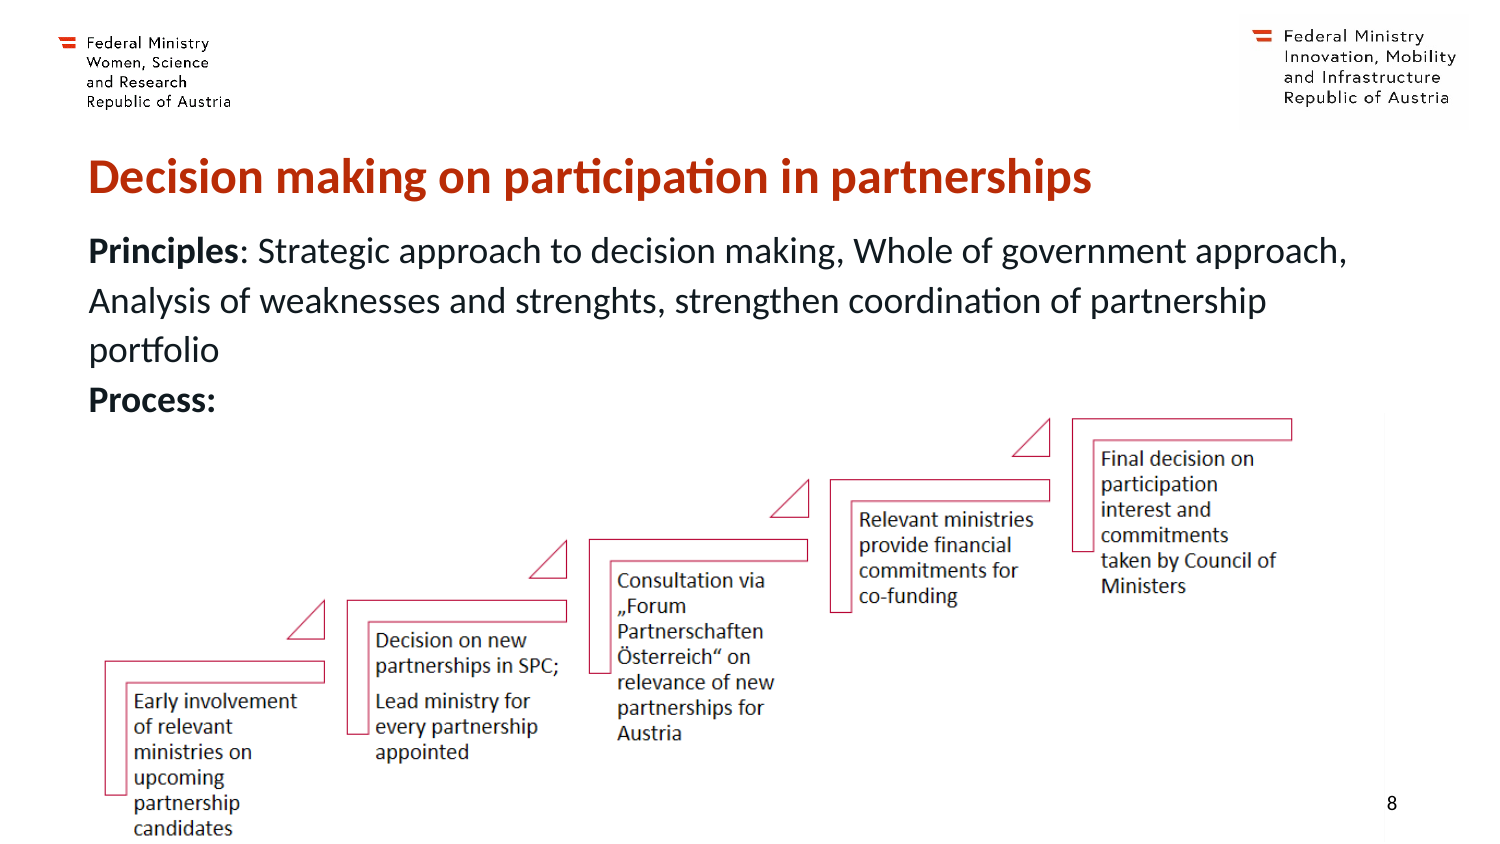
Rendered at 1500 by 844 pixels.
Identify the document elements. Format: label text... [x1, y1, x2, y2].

list Principles: Strategic approach to decision making, Whole of government approach, Analysis of weaknesses and strenghts, strengthen coordination of partnership portfolio Process: [88, 221, 1398, 768]
title Decision making on participation in partnerships [88, 140, 1398, 212]
picture [58, 33, 325, 116]
picture [77, 413, 1385, 842]
slide_number 8 [1385, 785, 1398, 819]
picture [1239, 14, 1469, 130]
